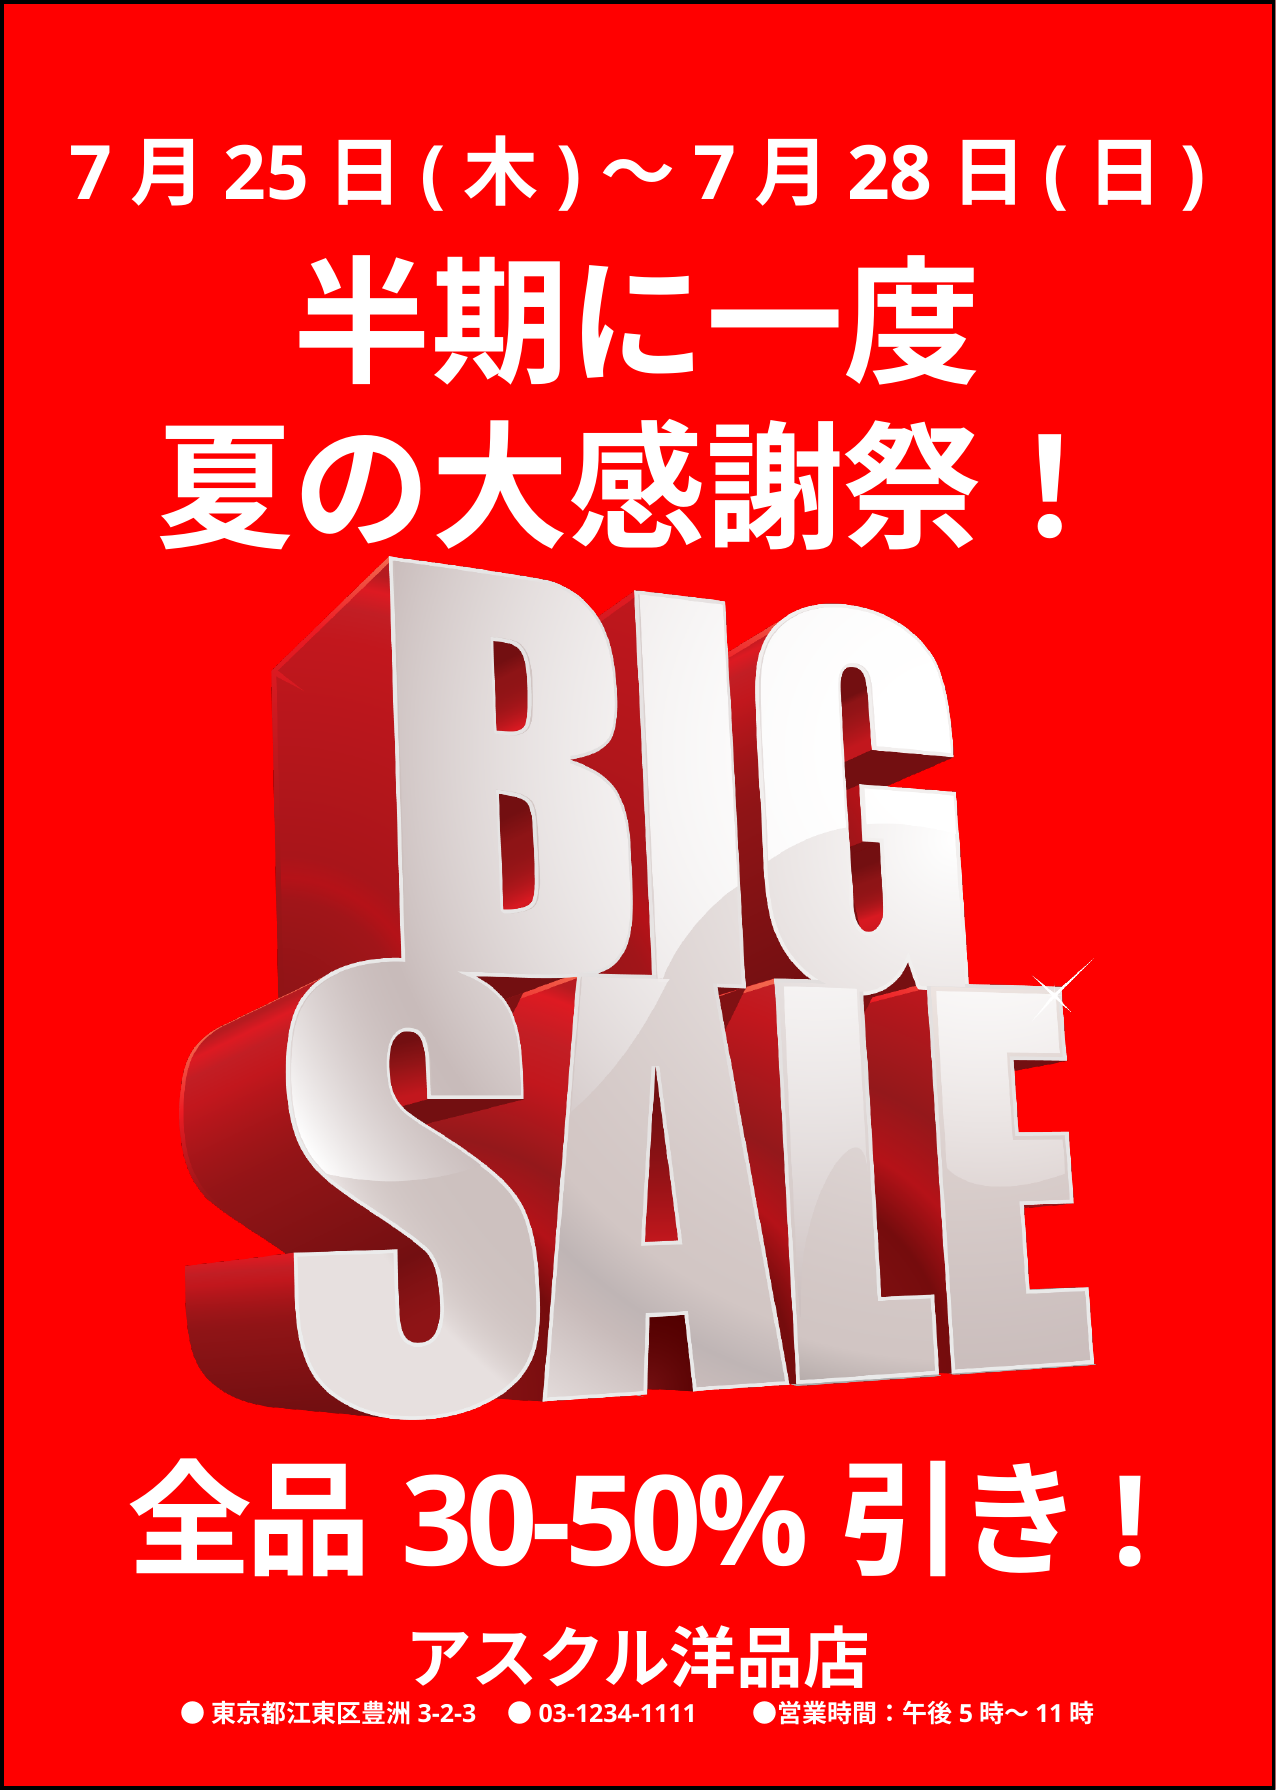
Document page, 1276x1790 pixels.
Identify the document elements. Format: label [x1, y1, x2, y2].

picture [178, 556, 1097, 1420]
text_box [0, 0, 1276, 1790]
